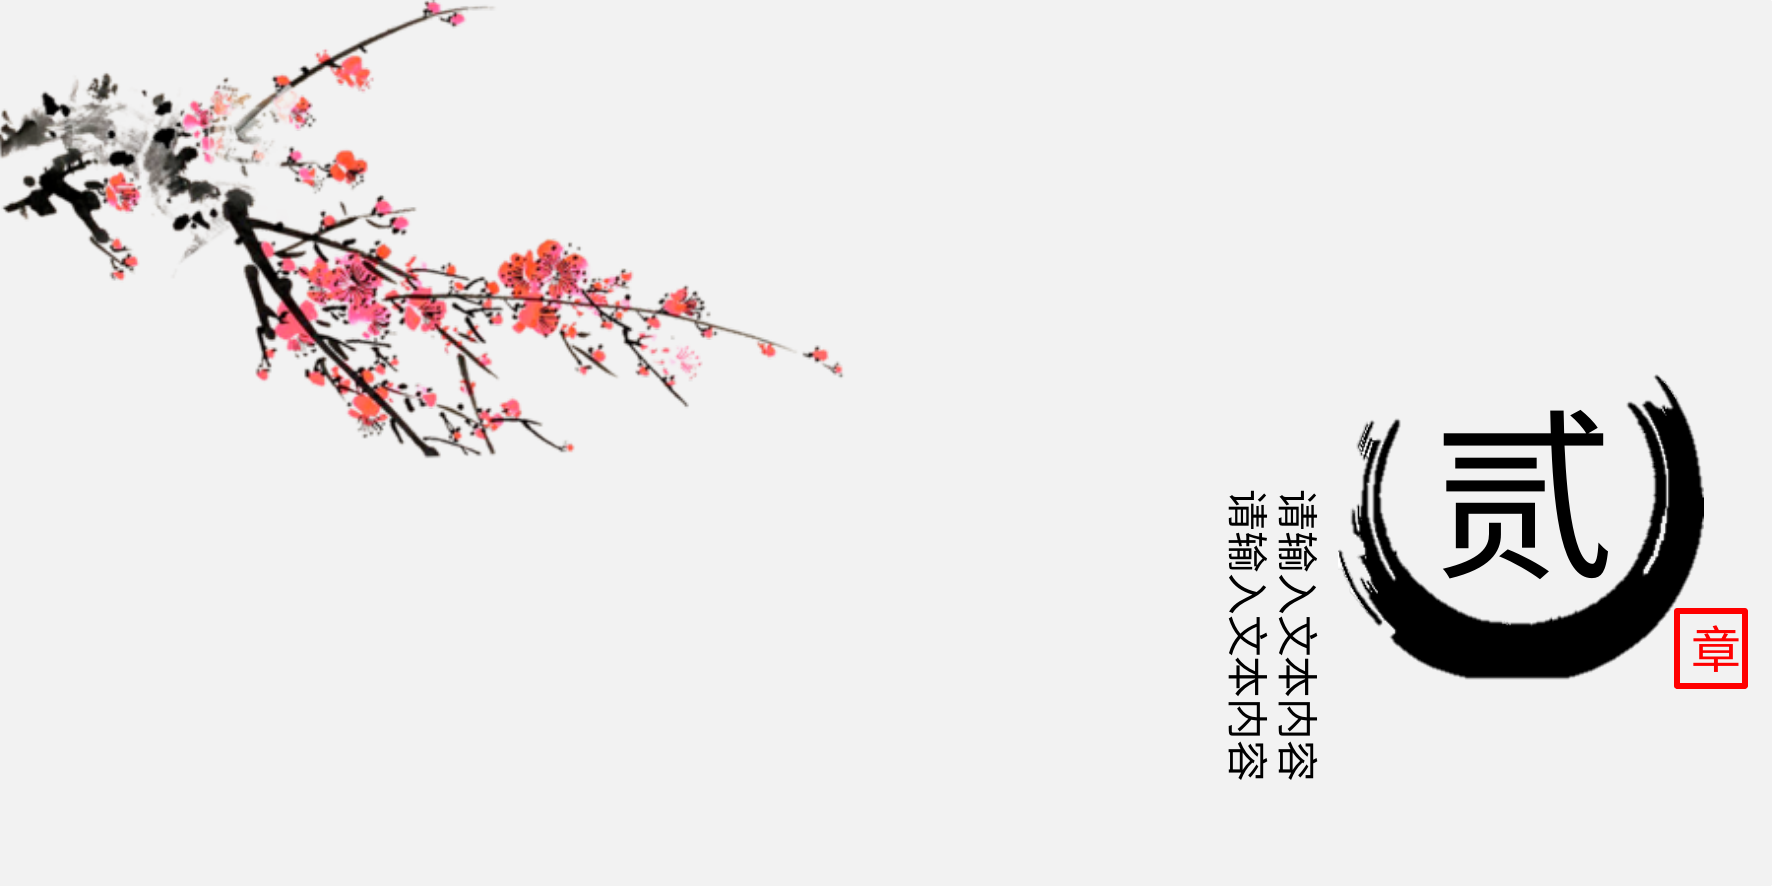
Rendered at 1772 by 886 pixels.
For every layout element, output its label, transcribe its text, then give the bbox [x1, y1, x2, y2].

picture [0, 0, 886, 886]
text_box 章 [1676, 610, 1745, 686]
picture [1338, 373, 1704, 684]
text_box 请输入文本内容 请输入文本内容 [1200, 475, 1332, 804]
